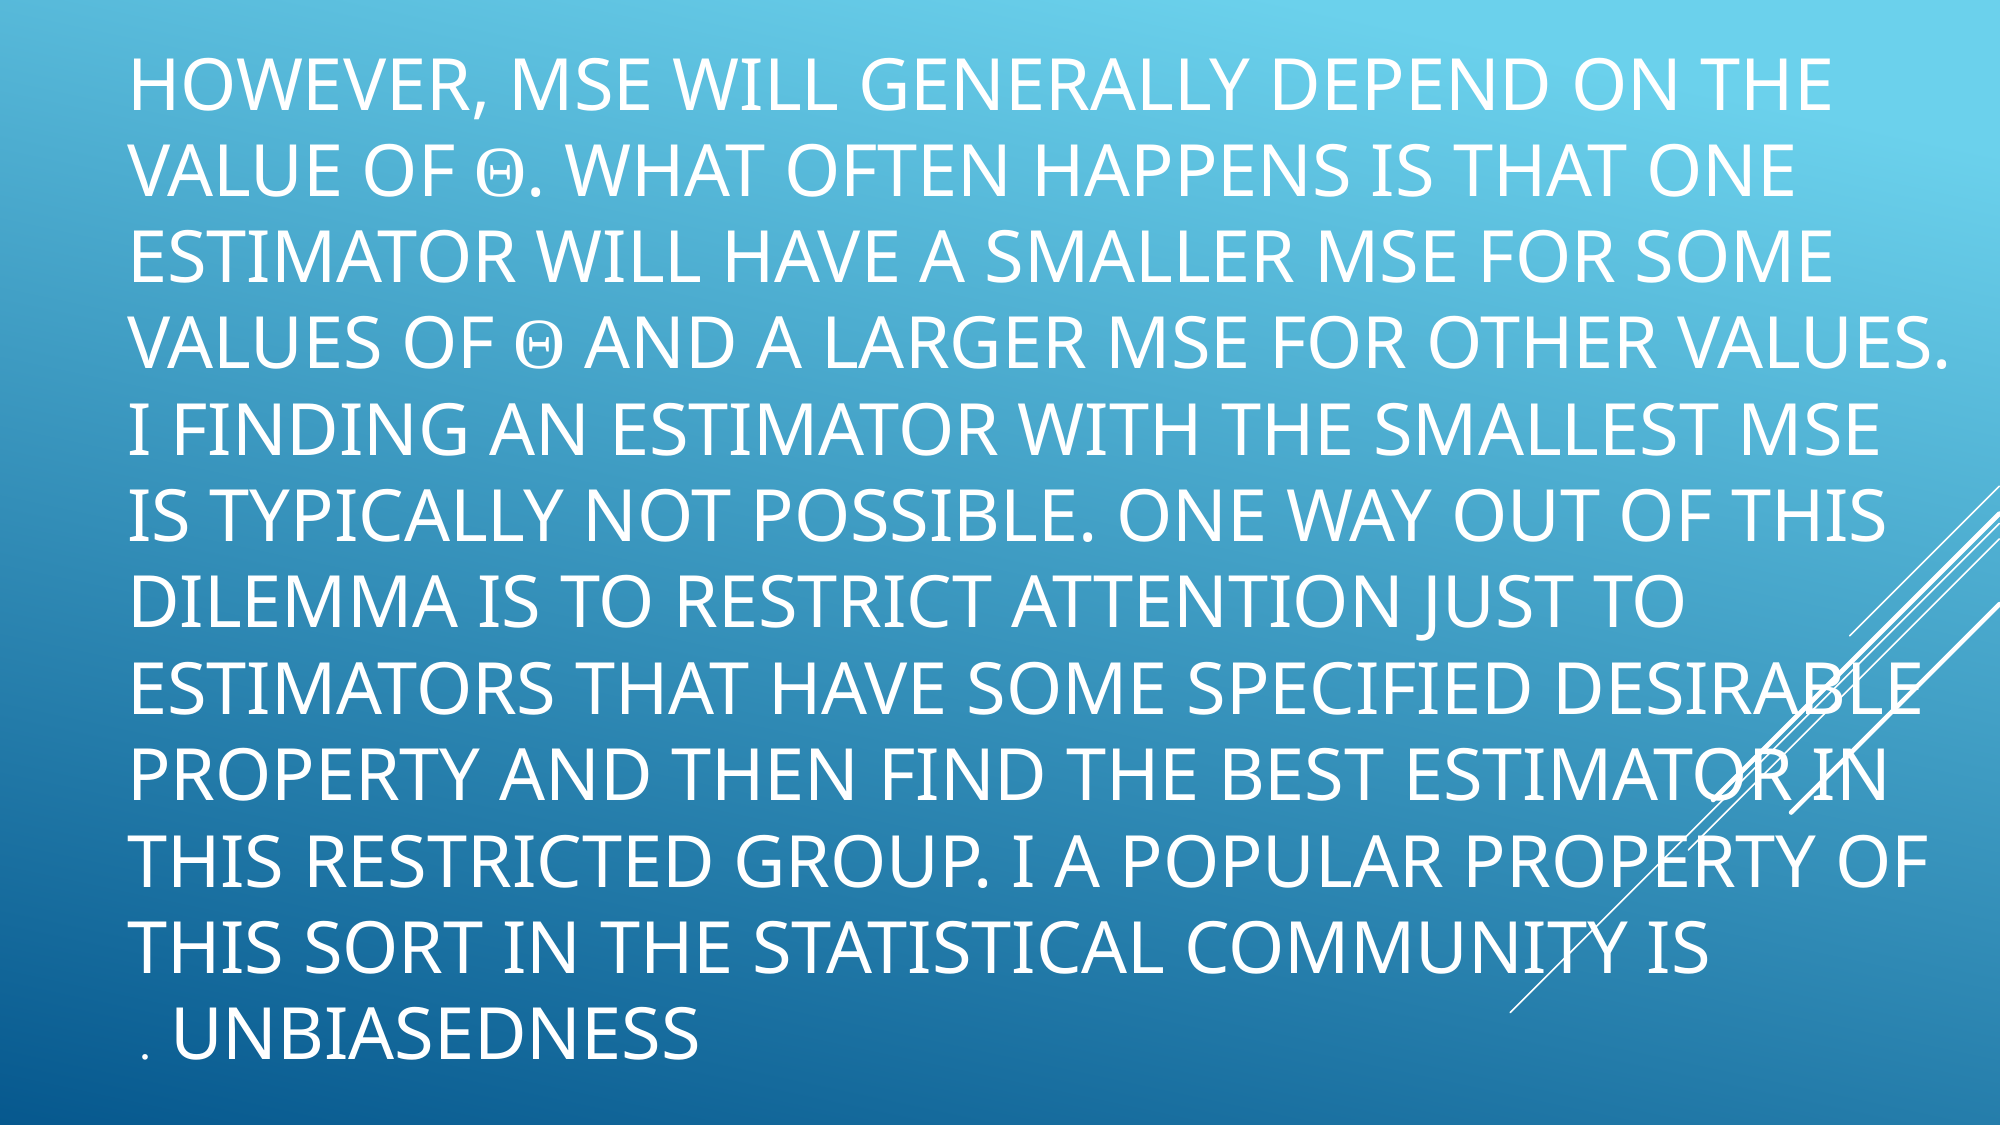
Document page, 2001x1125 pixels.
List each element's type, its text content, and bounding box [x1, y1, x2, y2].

title However, MSE will generally depend on the value of θ. What often happens is that one estimator will have a smaller MSE for some values of θ and a larger MSE for other values. I Finding an estimator with the smallest MSE is typically not possible. One way out of this dilemma is to restrict attention just to estimators that have some specified desirable property and then find the best estimator in this restricted group. I A popular property of this sort in the statistical community is unbiasedness . [112, 25, 1974, 1087]
